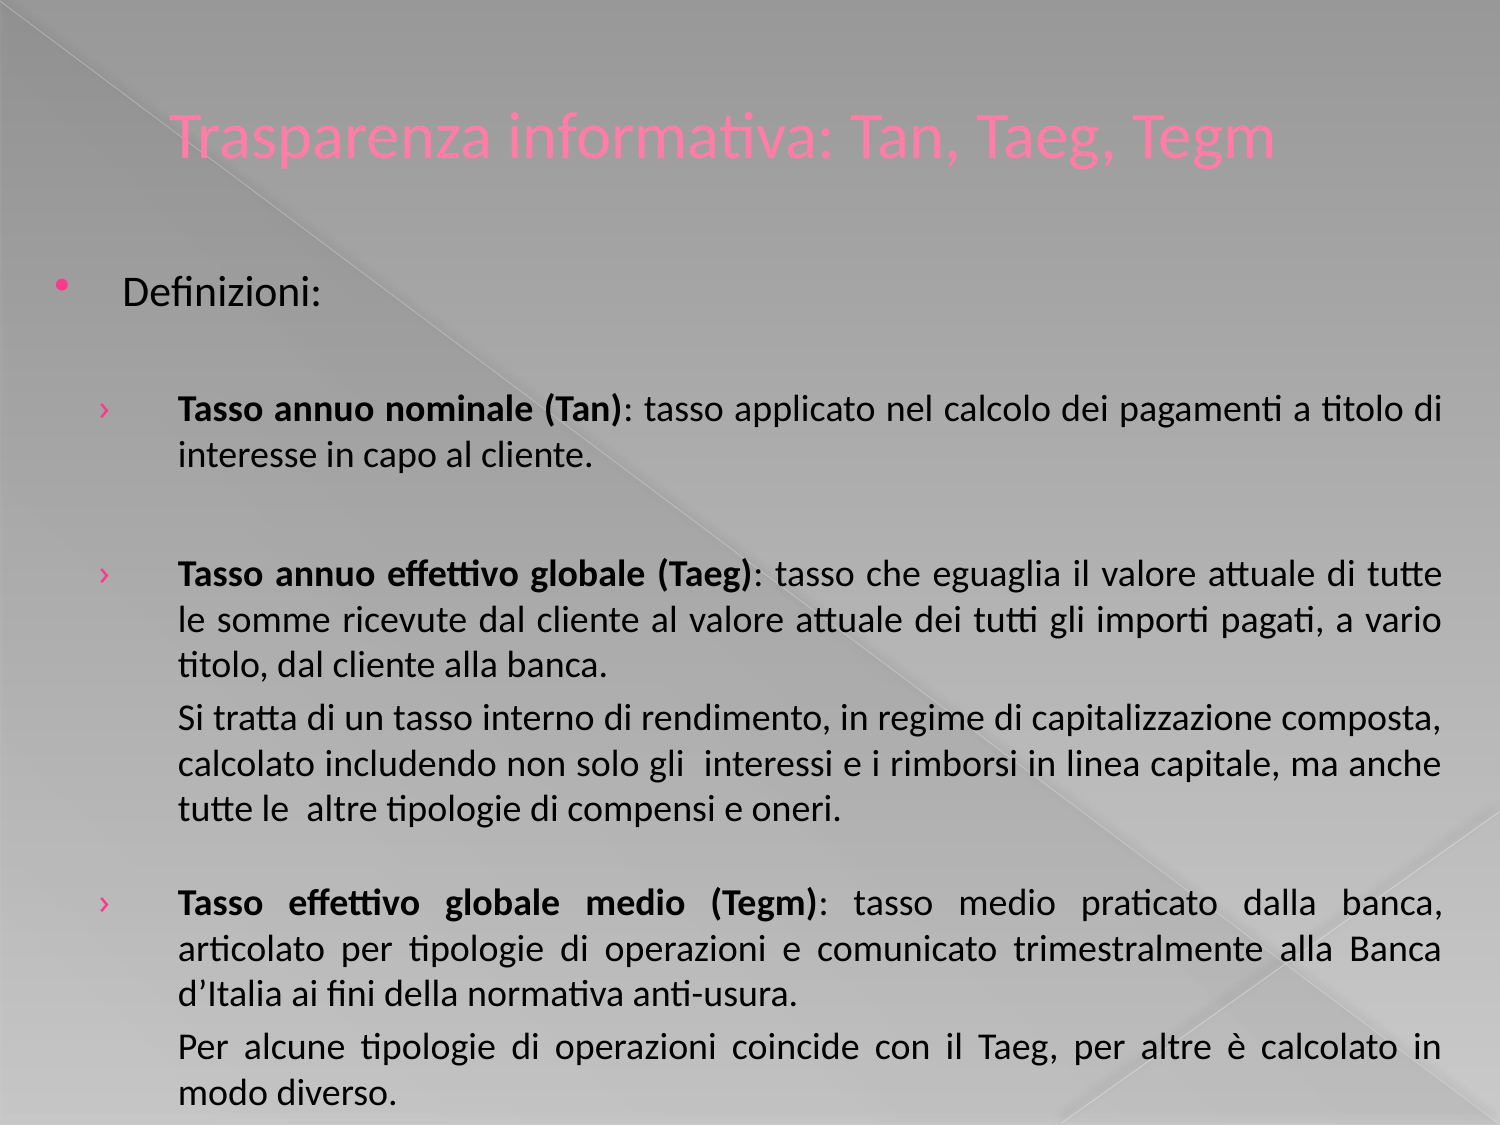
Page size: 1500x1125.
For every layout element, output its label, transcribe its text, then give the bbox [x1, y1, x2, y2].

list Definizioni: Tasso annuo nominale (Tan): tasso applicato nel calcolo dei pagamenti a titolo di interesse in capo al cliente. Tasso annuo effettivo globale (Taeg): tasso che eguaglia il valore attuale di tutte le somme ricevute dal cliente al valore attuale dei tutti gli importi pagati, a vario titolo, dal cliente alla banca. Si tratta di un tasso interno di rendimento, in regime di capitalizzazione composta, calcolato includendo non solo gli interessi e i rimborsi in linea capitale, ma anche tutte le altre tipologie di compensi e oneri. Tasso effettivo globale medio (Tegm): tasso medio praticato dalla banca, articolato per tipologie di operazioni e comunicato trimestralmente alla Banca d’Italia ai fini della normativa anti-usura. Per alcune tipologie di operazioni coincide con il Taeg, per altre è calcolato in modo diverso. [41, 255, 1459, 1125]
title Trasparenza informativa: Tan, Taeg, Tegm [75, 43, 1425, 220]
